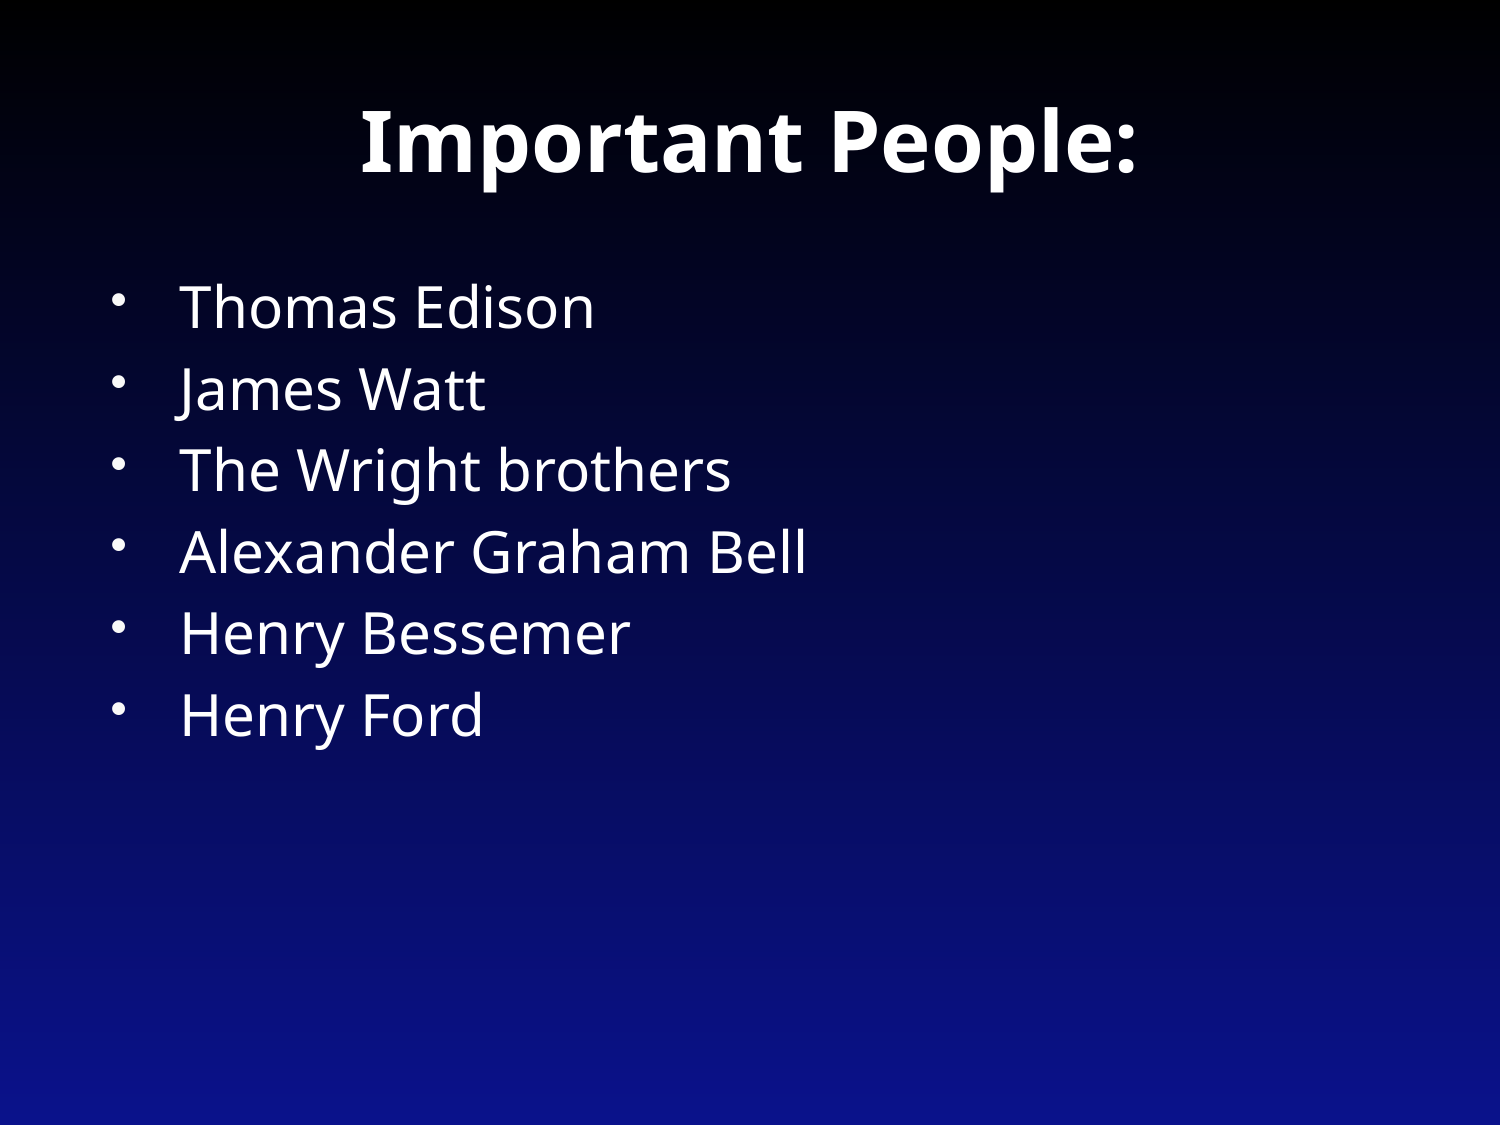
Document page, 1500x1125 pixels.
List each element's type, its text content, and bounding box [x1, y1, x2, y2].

list Thomas Edison James Watt The Wright brothers Alexander Graham Bell Henry Bessemer Henry Ford [75, 262, 1425, 1035]
title Important People: [75, 45, 1425, 233]
